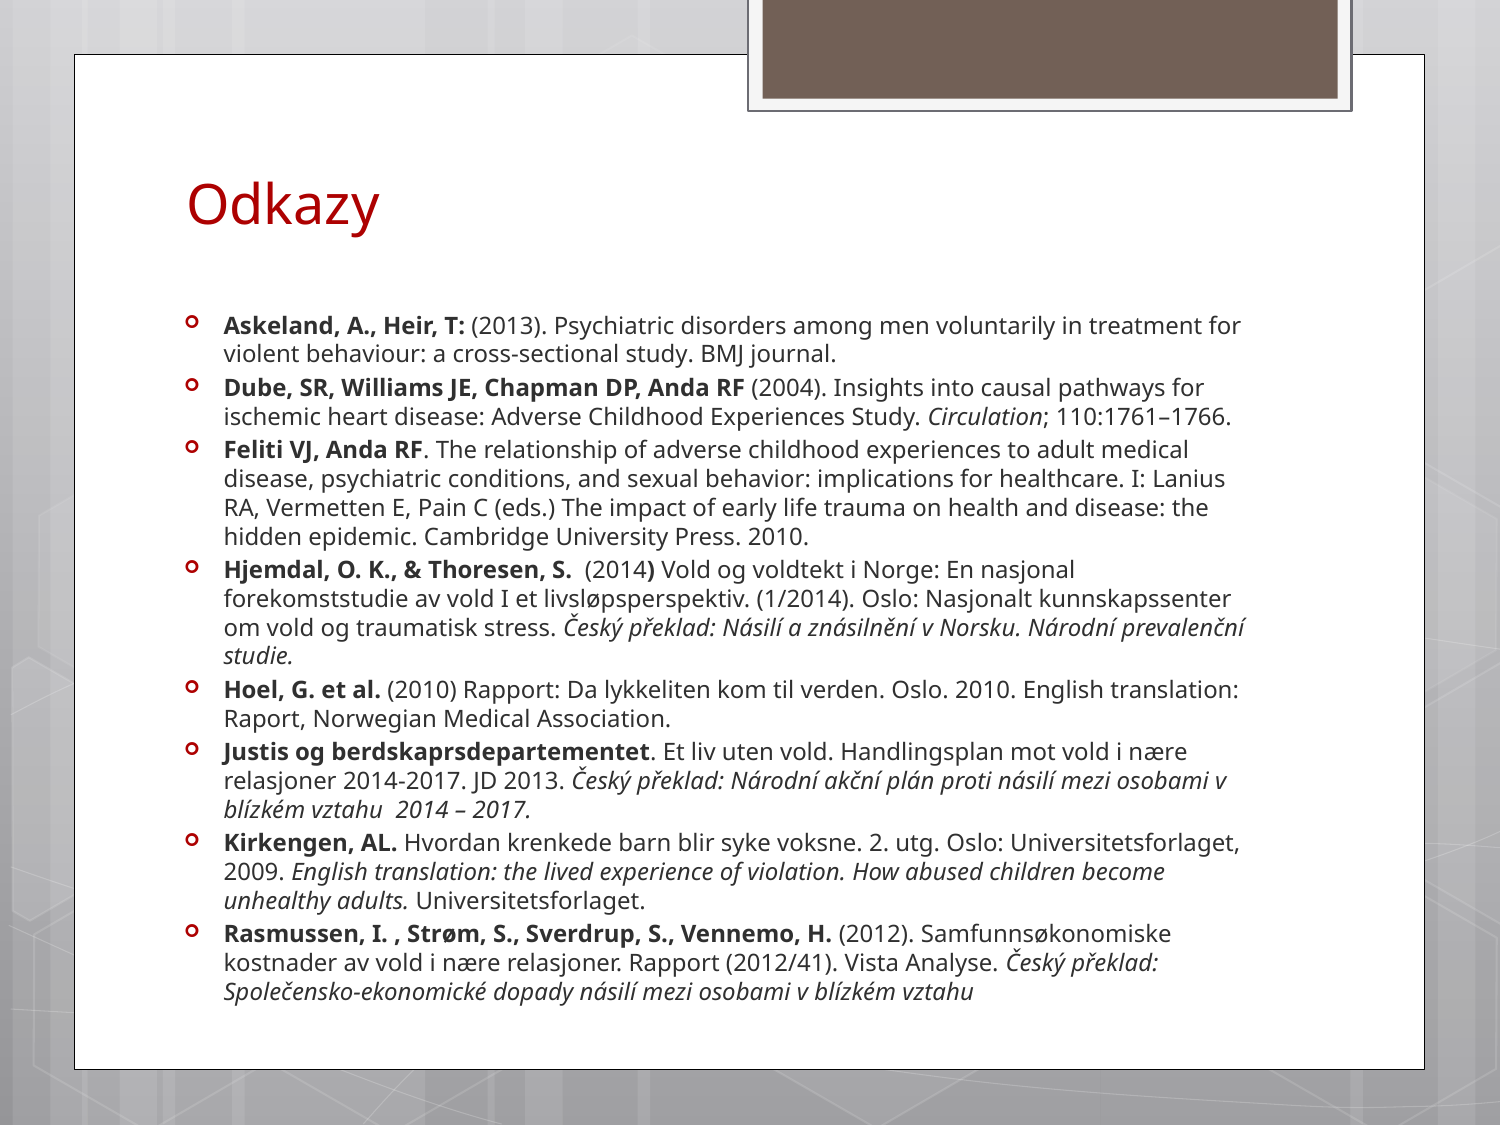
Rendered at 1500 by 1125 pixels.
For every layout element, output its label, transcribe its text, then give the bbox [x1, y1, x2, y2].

list Askeland, A., Heir, T: (2013). Psychiatric disorders among men voluntarily in treatment for violent behaviour: a cross-sectional study. BMJ journal. Dube, SR, Williams JE, Chapman DP, Anda RF (2004). Insights into causal pathways for ischemic heart disease: Adverse Childhood Experiences Study. Circulation; 110:1761–1766. Feliti VJ, Anda RF. The relationship of adverse childhood experiences to adult medical disease, psychiatric conditions, and sexual behavior: implications for healthcare. I: Lanius RA, Vermetten E, Pain C (eds.) The impact of early life trauma on health and disease: the hidden epidemic. Cambridge University Press. 2010. Hjemdal, O. K., & Thoresen, S. (2014) Vold og voldtekt i Norge: En nasjonal forekomststudie av vold I et livsløpsperspektiv. (1/2014). Oslo: Nasjonalt kunnskapssenter om vold og traumatisk stress. Český překlad: Násilí a znásilnění v Norsku. Národní prevalenční studie. Hoel, G. et al. (2010) Rapport: Da lykkeliten kom til verden. Oslo. 2010. English translation: Raport, Norwegian Medical Association. Justis og berdskaprsdepartementet. Et liv uten vold. Handlingsplan mot vold i nære relasjoner 2014-2017. JD 2013. Český překlad: Národní akční plán proti násilí mezi osobami v blízkém vztahu 2014 – 2017. Kirkengen, AL. Hvordan krenkede barn blir syke voksne. 2. utg. Oslo: Universitetsforlaget, 2009. English translation: the lived experience of violation. How abused children become unhealthy adults. Universitetsforlaget. Rasmussen, I. , Strøm, S., Sverdrup, S., Vennemo, H. (2012). Samfunnsøkonomiske kostnader av vold i nære relasjoner. Rapport (2012/41). Vista Analyse. Český překlad: Společensko-ekonomické dopady násilí mezi osobami v blízkém vztahu [159, 302, 1272, 1040]
title Odkazy [171, 160, 1324, 244]
